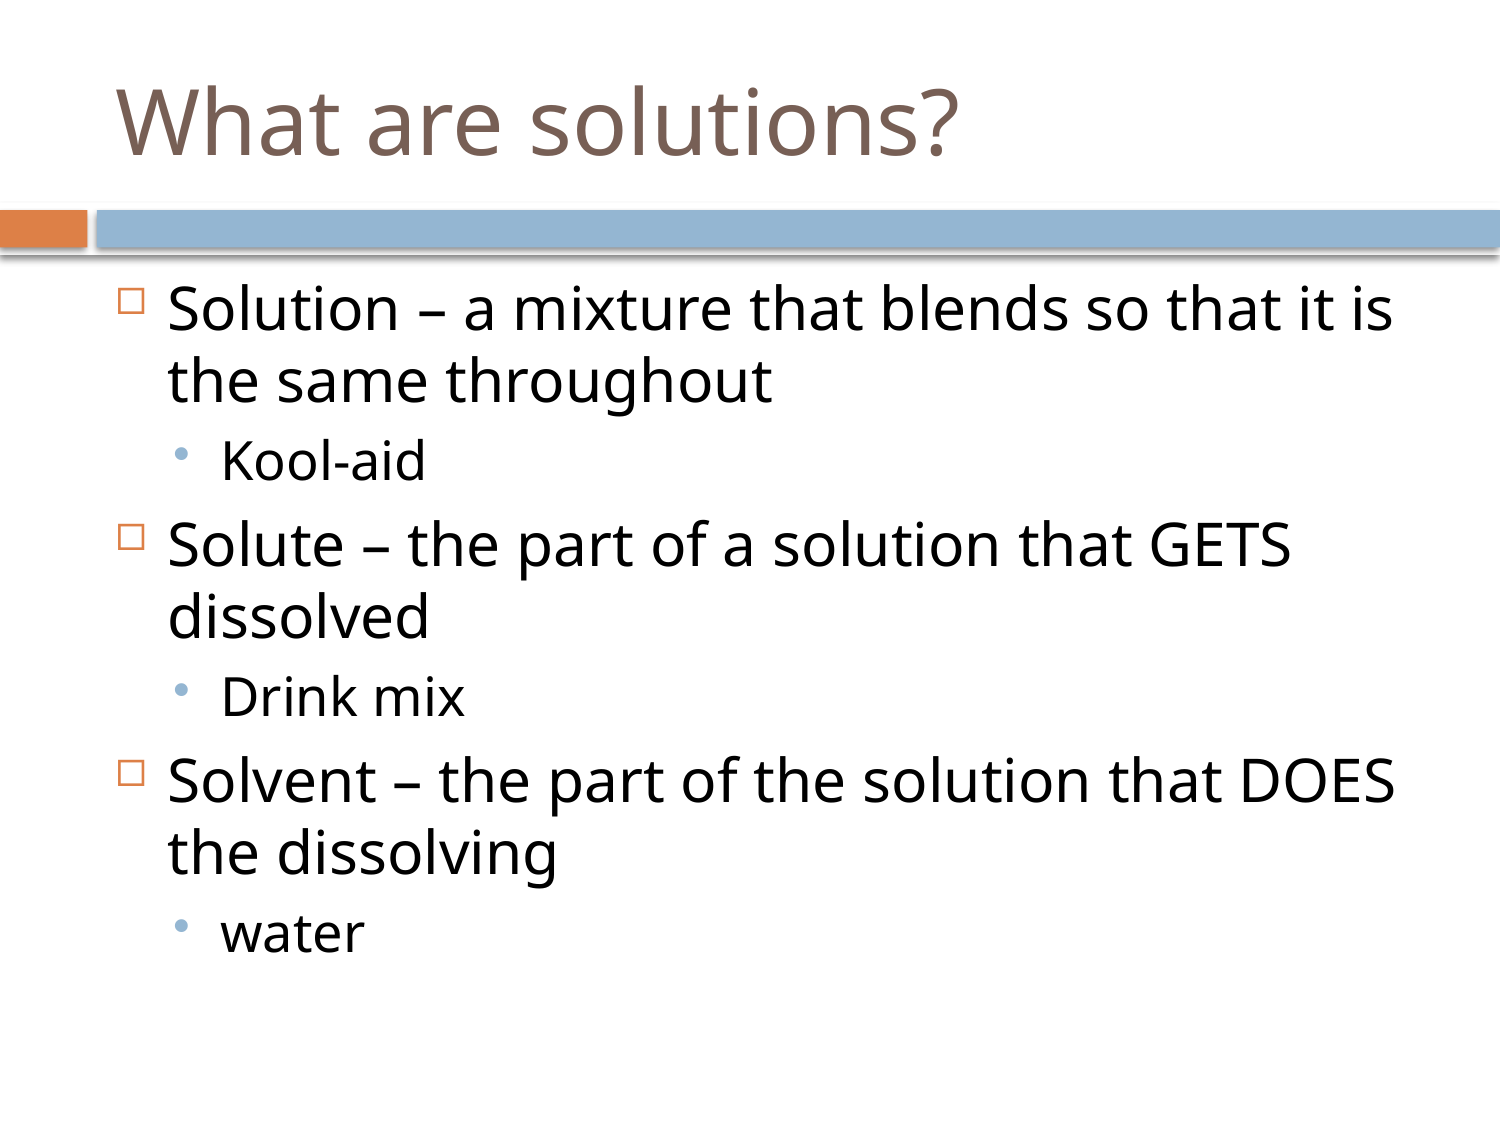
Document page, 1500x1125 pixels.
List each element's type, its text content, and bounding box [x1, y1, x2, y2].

title What are solutions? [100, 37, 1438, 200]
list Solution – a mixture that blends so that it is the same throughout Kool-aid Solute – the part of a solution that GETS dissolved Drink mix Solvent – the part of the solution that DOES the dissolving water [100, 262, 1438, 1000]
